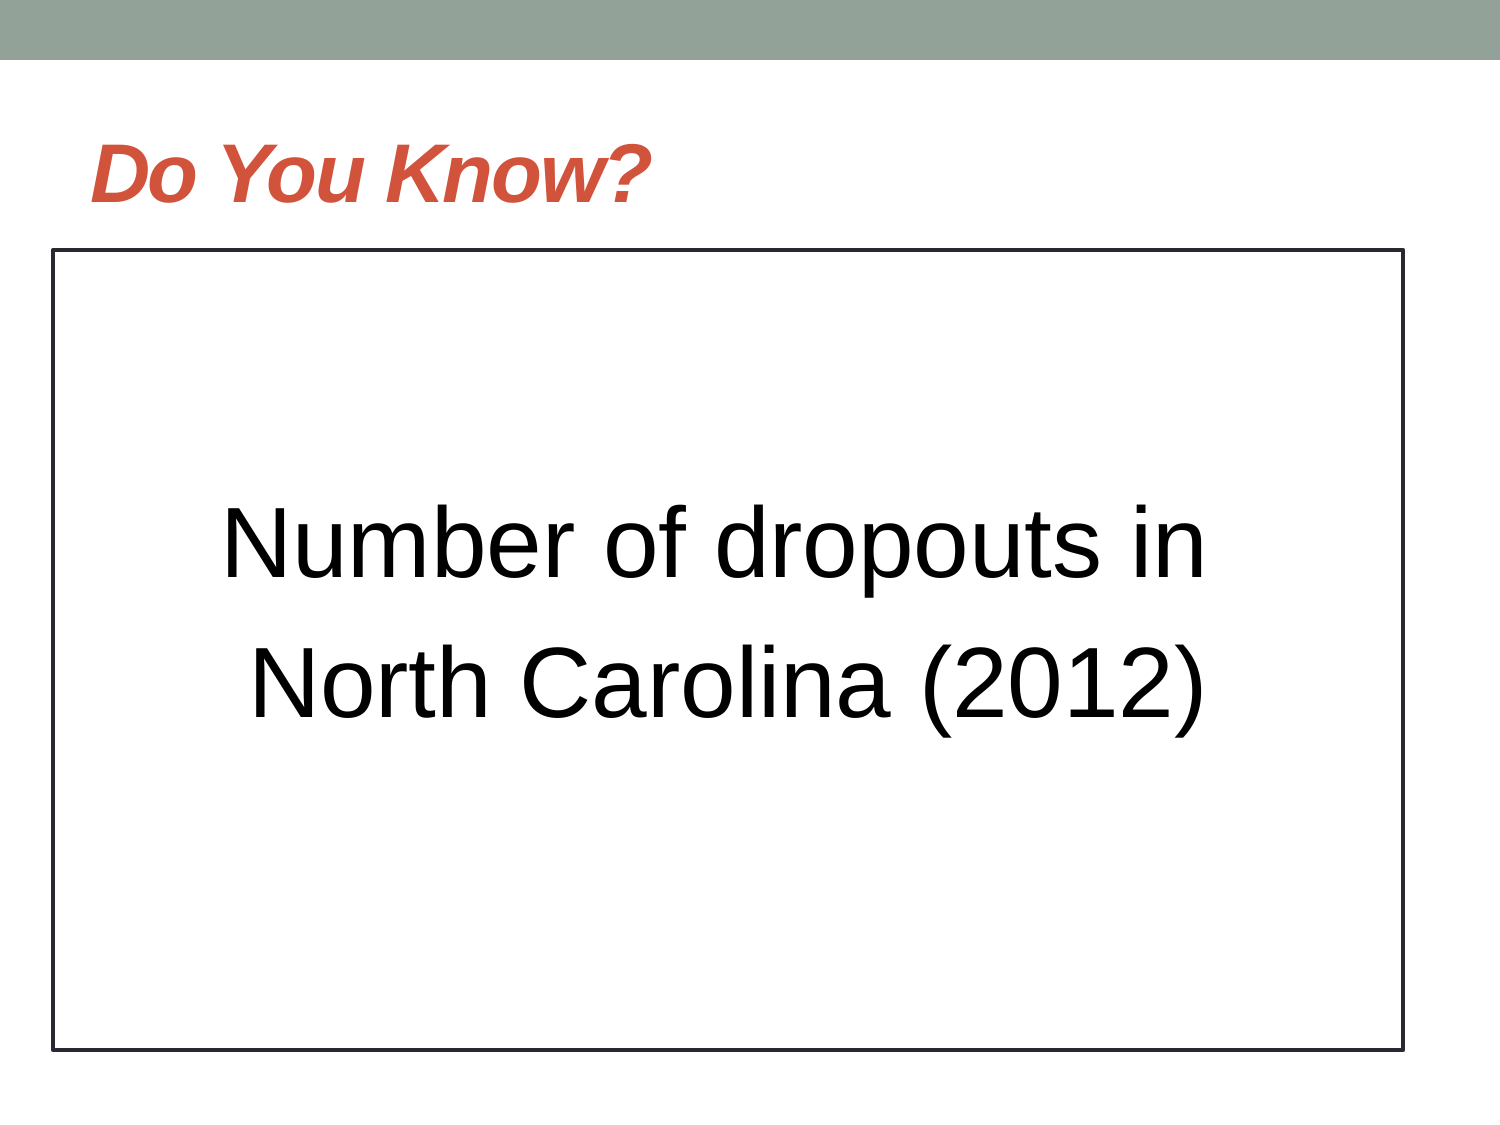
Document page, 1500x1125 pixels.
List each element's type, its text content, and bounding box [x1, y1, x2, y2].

title Do You Know? [75, 87, 1425, 250]
list Number of dropouts in North Carolina (2012) [51, 248, 1405, 1052]
